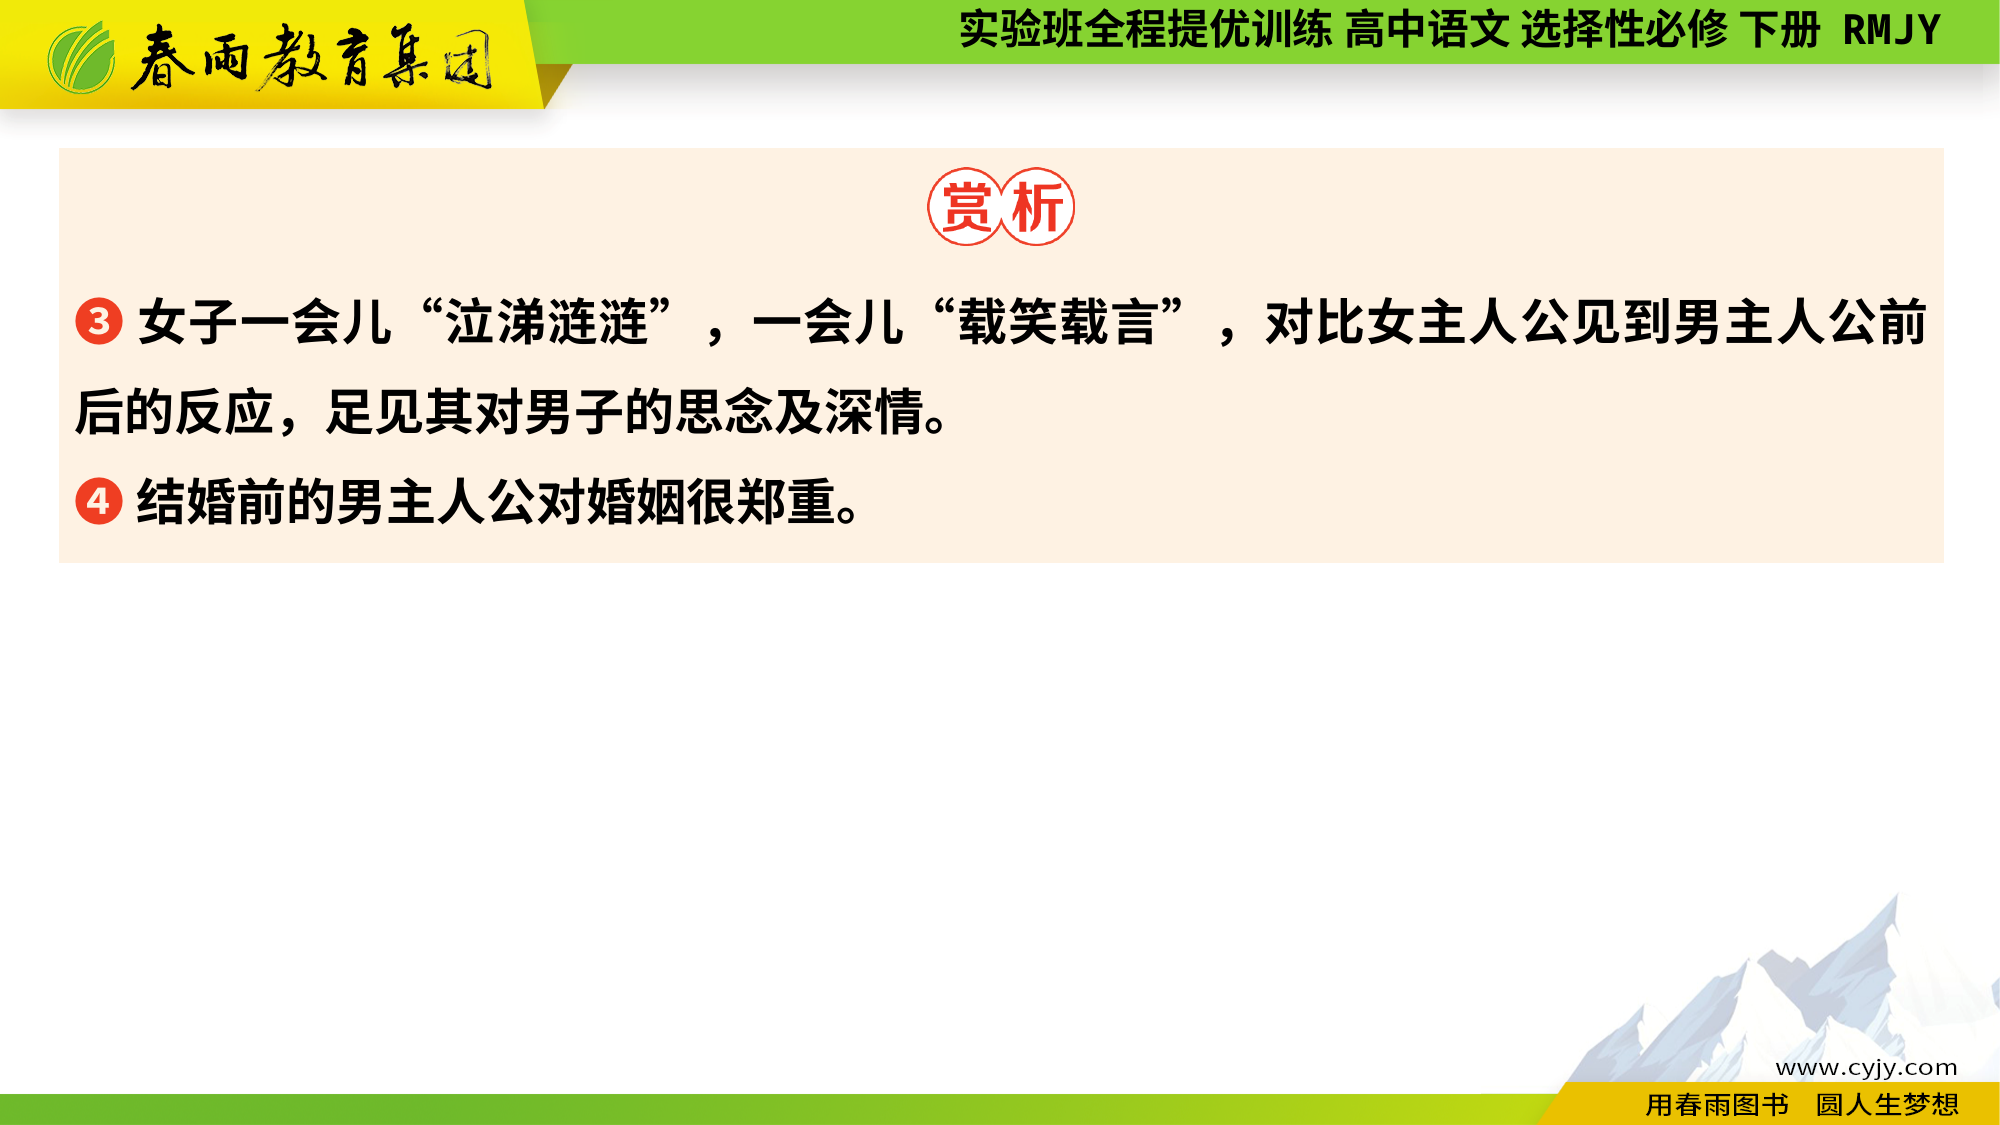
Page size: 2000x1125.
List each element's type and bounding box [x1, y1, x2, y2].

picture [0, 0, 2000, 1125]
text_box [58, 148, 1944, 563]
